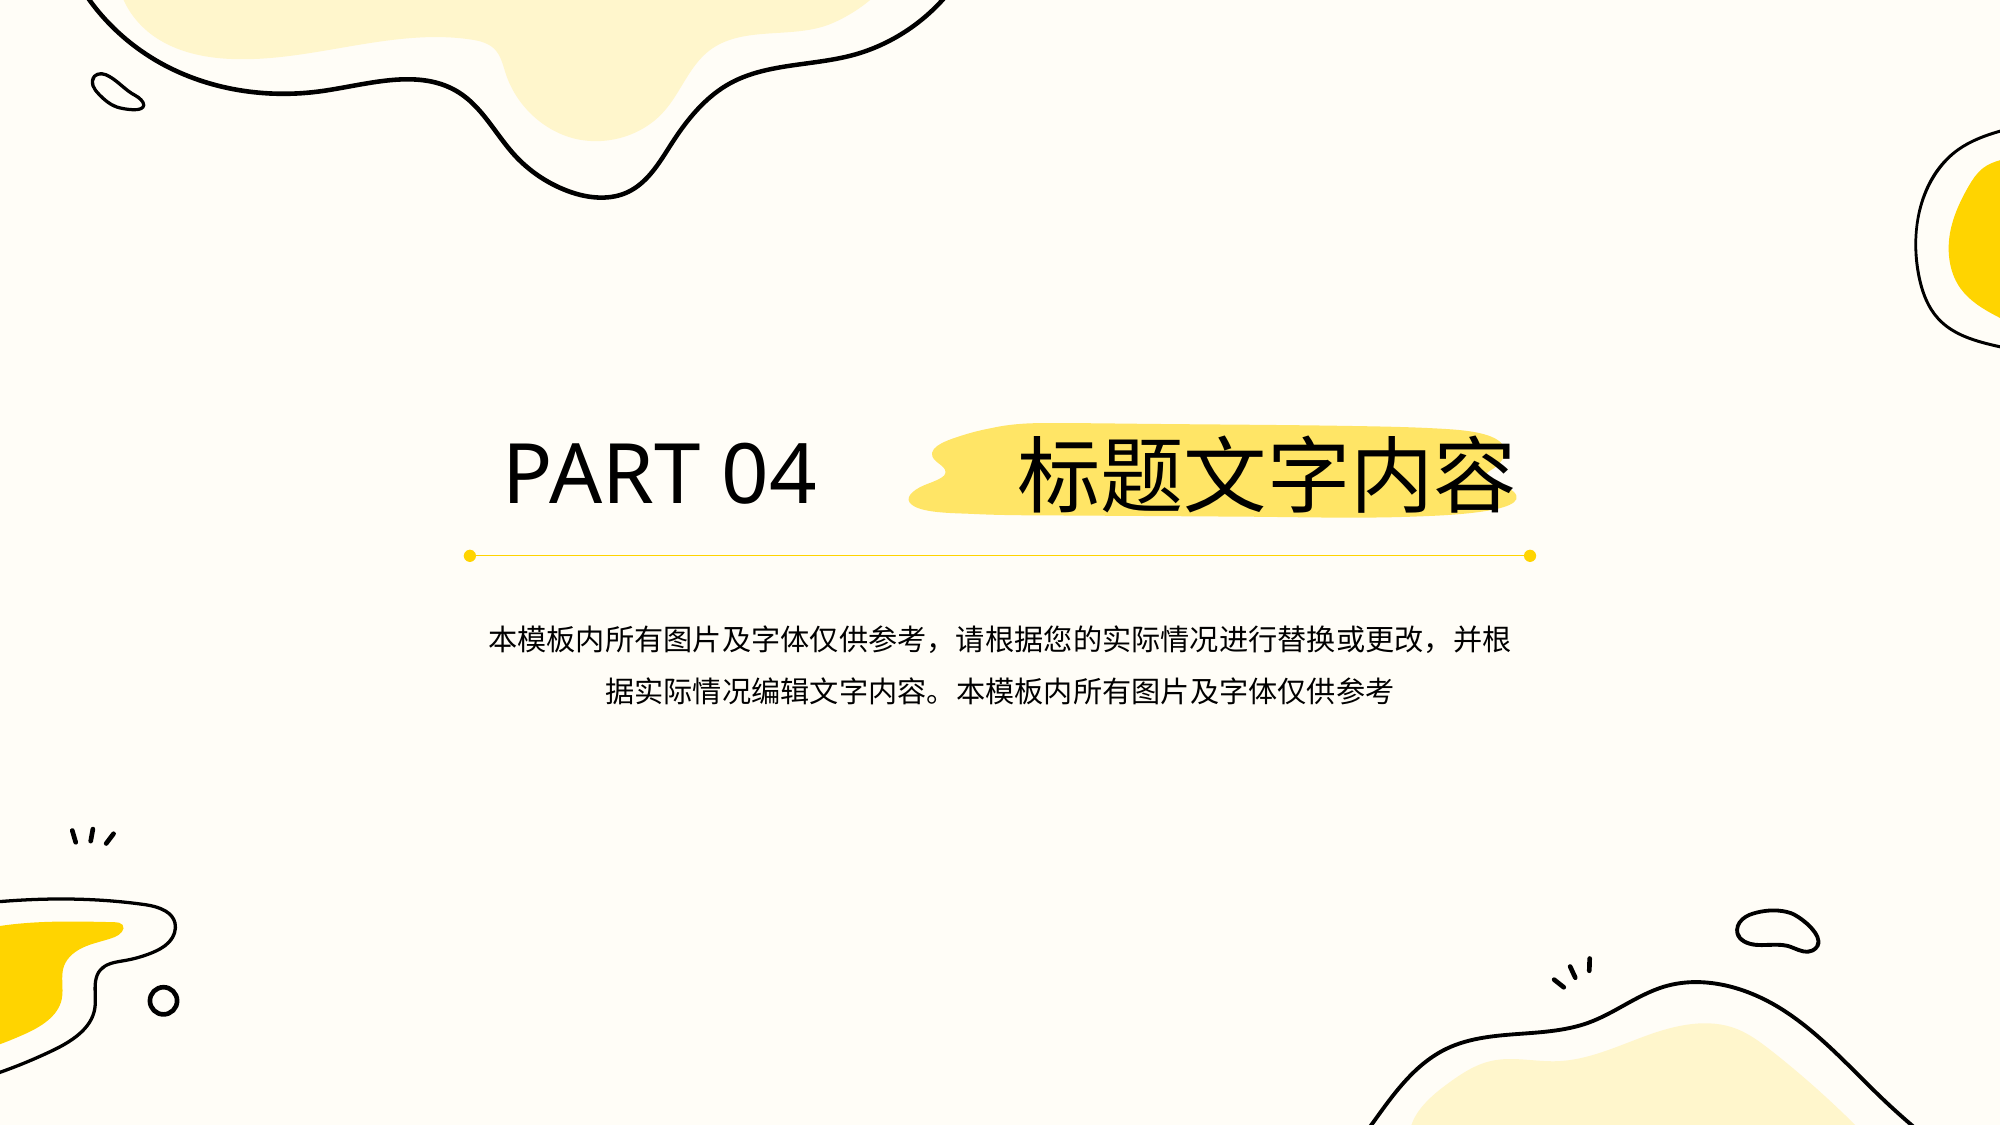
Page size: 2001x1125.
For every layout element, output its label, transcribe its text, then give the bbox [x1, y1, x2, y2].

text_box 标题文字内容 [890, 423, 1517, 524]
text_box 本模板内所有图片及字体仅供参考，请根据您的实际情况进行替换或更改，并根据实际情况编辑文字内容。本模板内所有图片及字体仅供参考 [469, 598, 1531, 714]
text_box PART 04 [488, 412, 833, 528]
